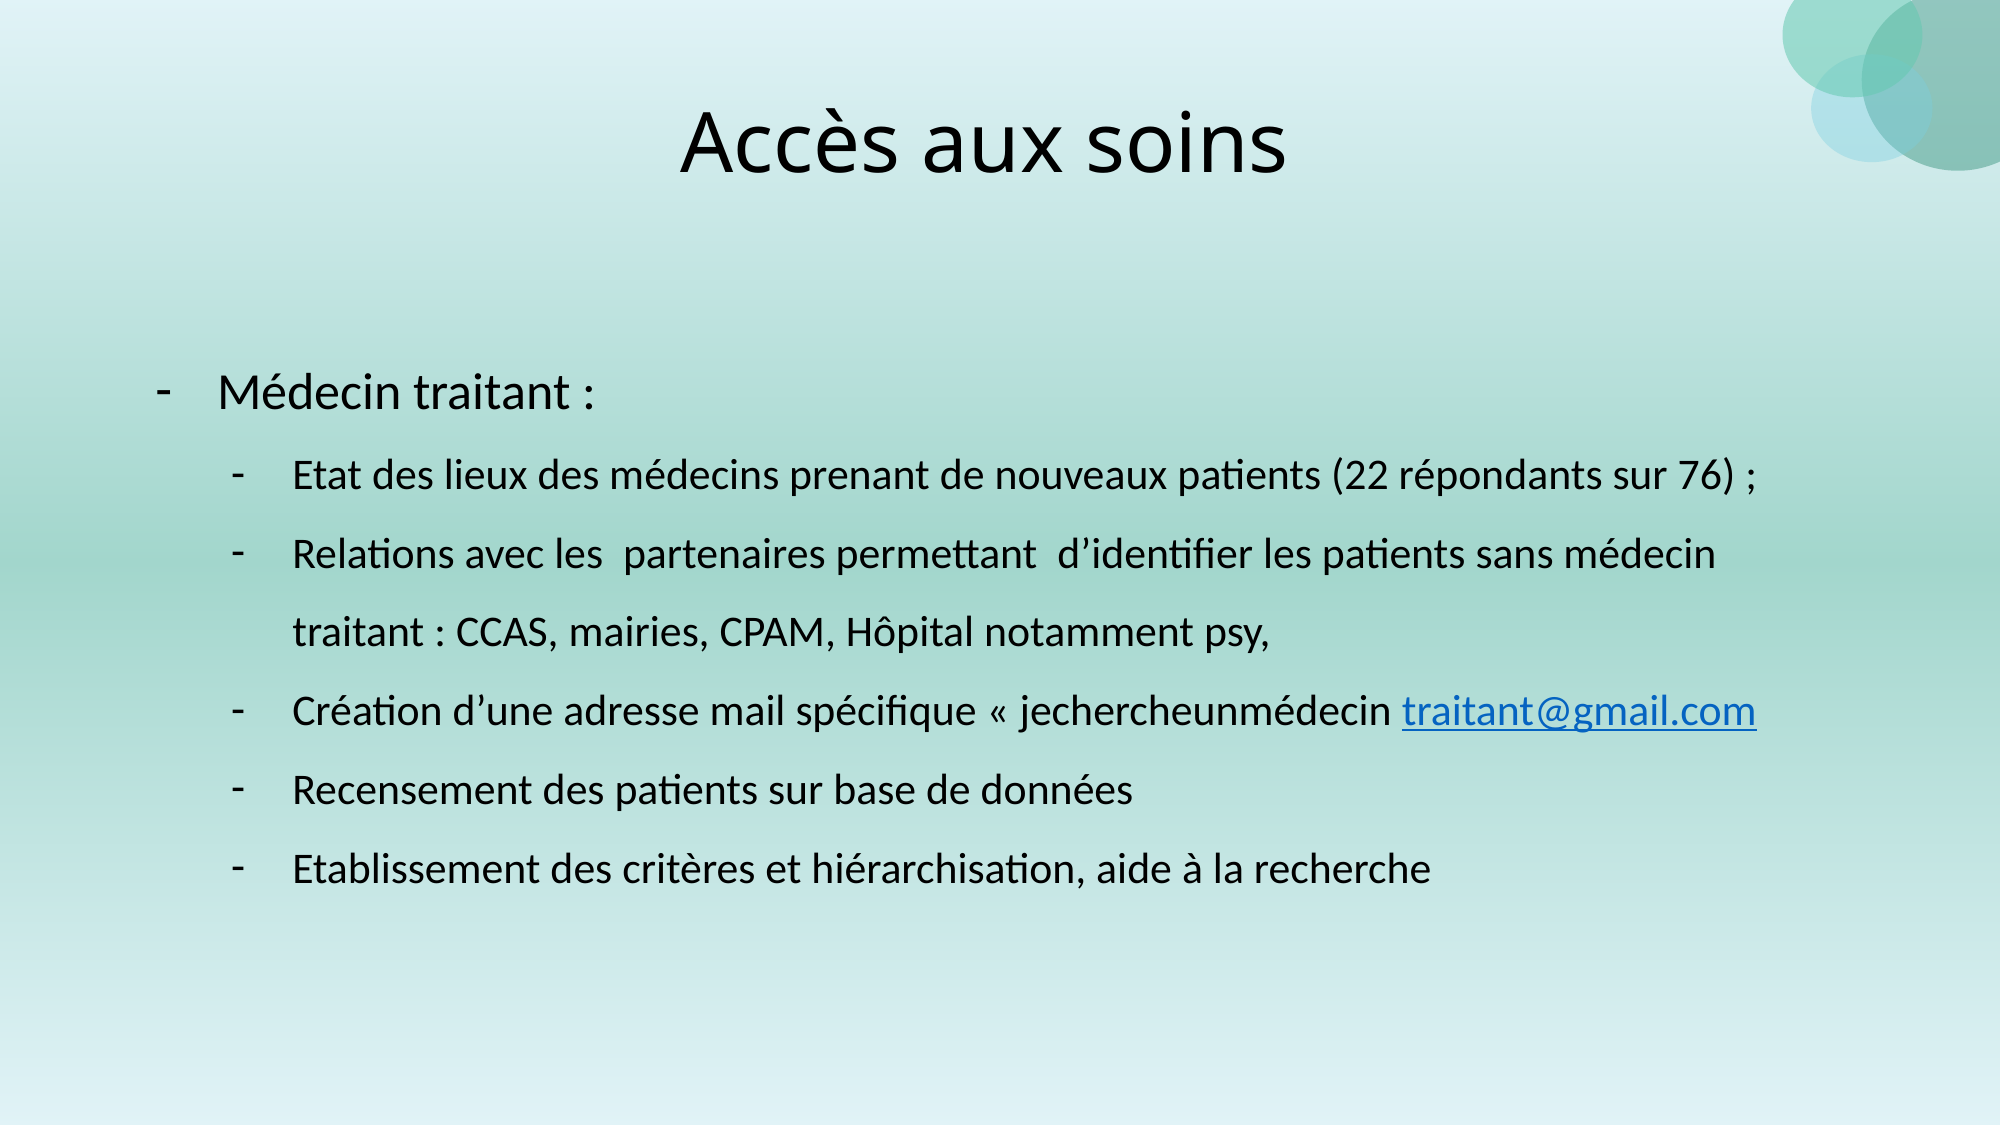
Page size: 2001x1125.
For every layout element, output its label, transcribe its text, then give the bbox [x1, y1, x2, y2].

list Médecin traitant : Etat des lieux des médecins prenant de nouveaux patients (22 répondants sur 76) ; Relations avec les partenaires permettant d’identifier les patients sans médecin traitant : CCAS, mairies, CPAM, Hôpital notamment psy, Création d’une adresse mail spécifique « jechercheunmédecin traitant@gmail.com Recensement des patients sur base de données Etablissement des critères et hiérarchisation, aide à la recherche [127, 318, 1853, 1043]
title Accès aux soins [122, 82, 1818, 208]
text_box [1818, 0, 2000, 208]
